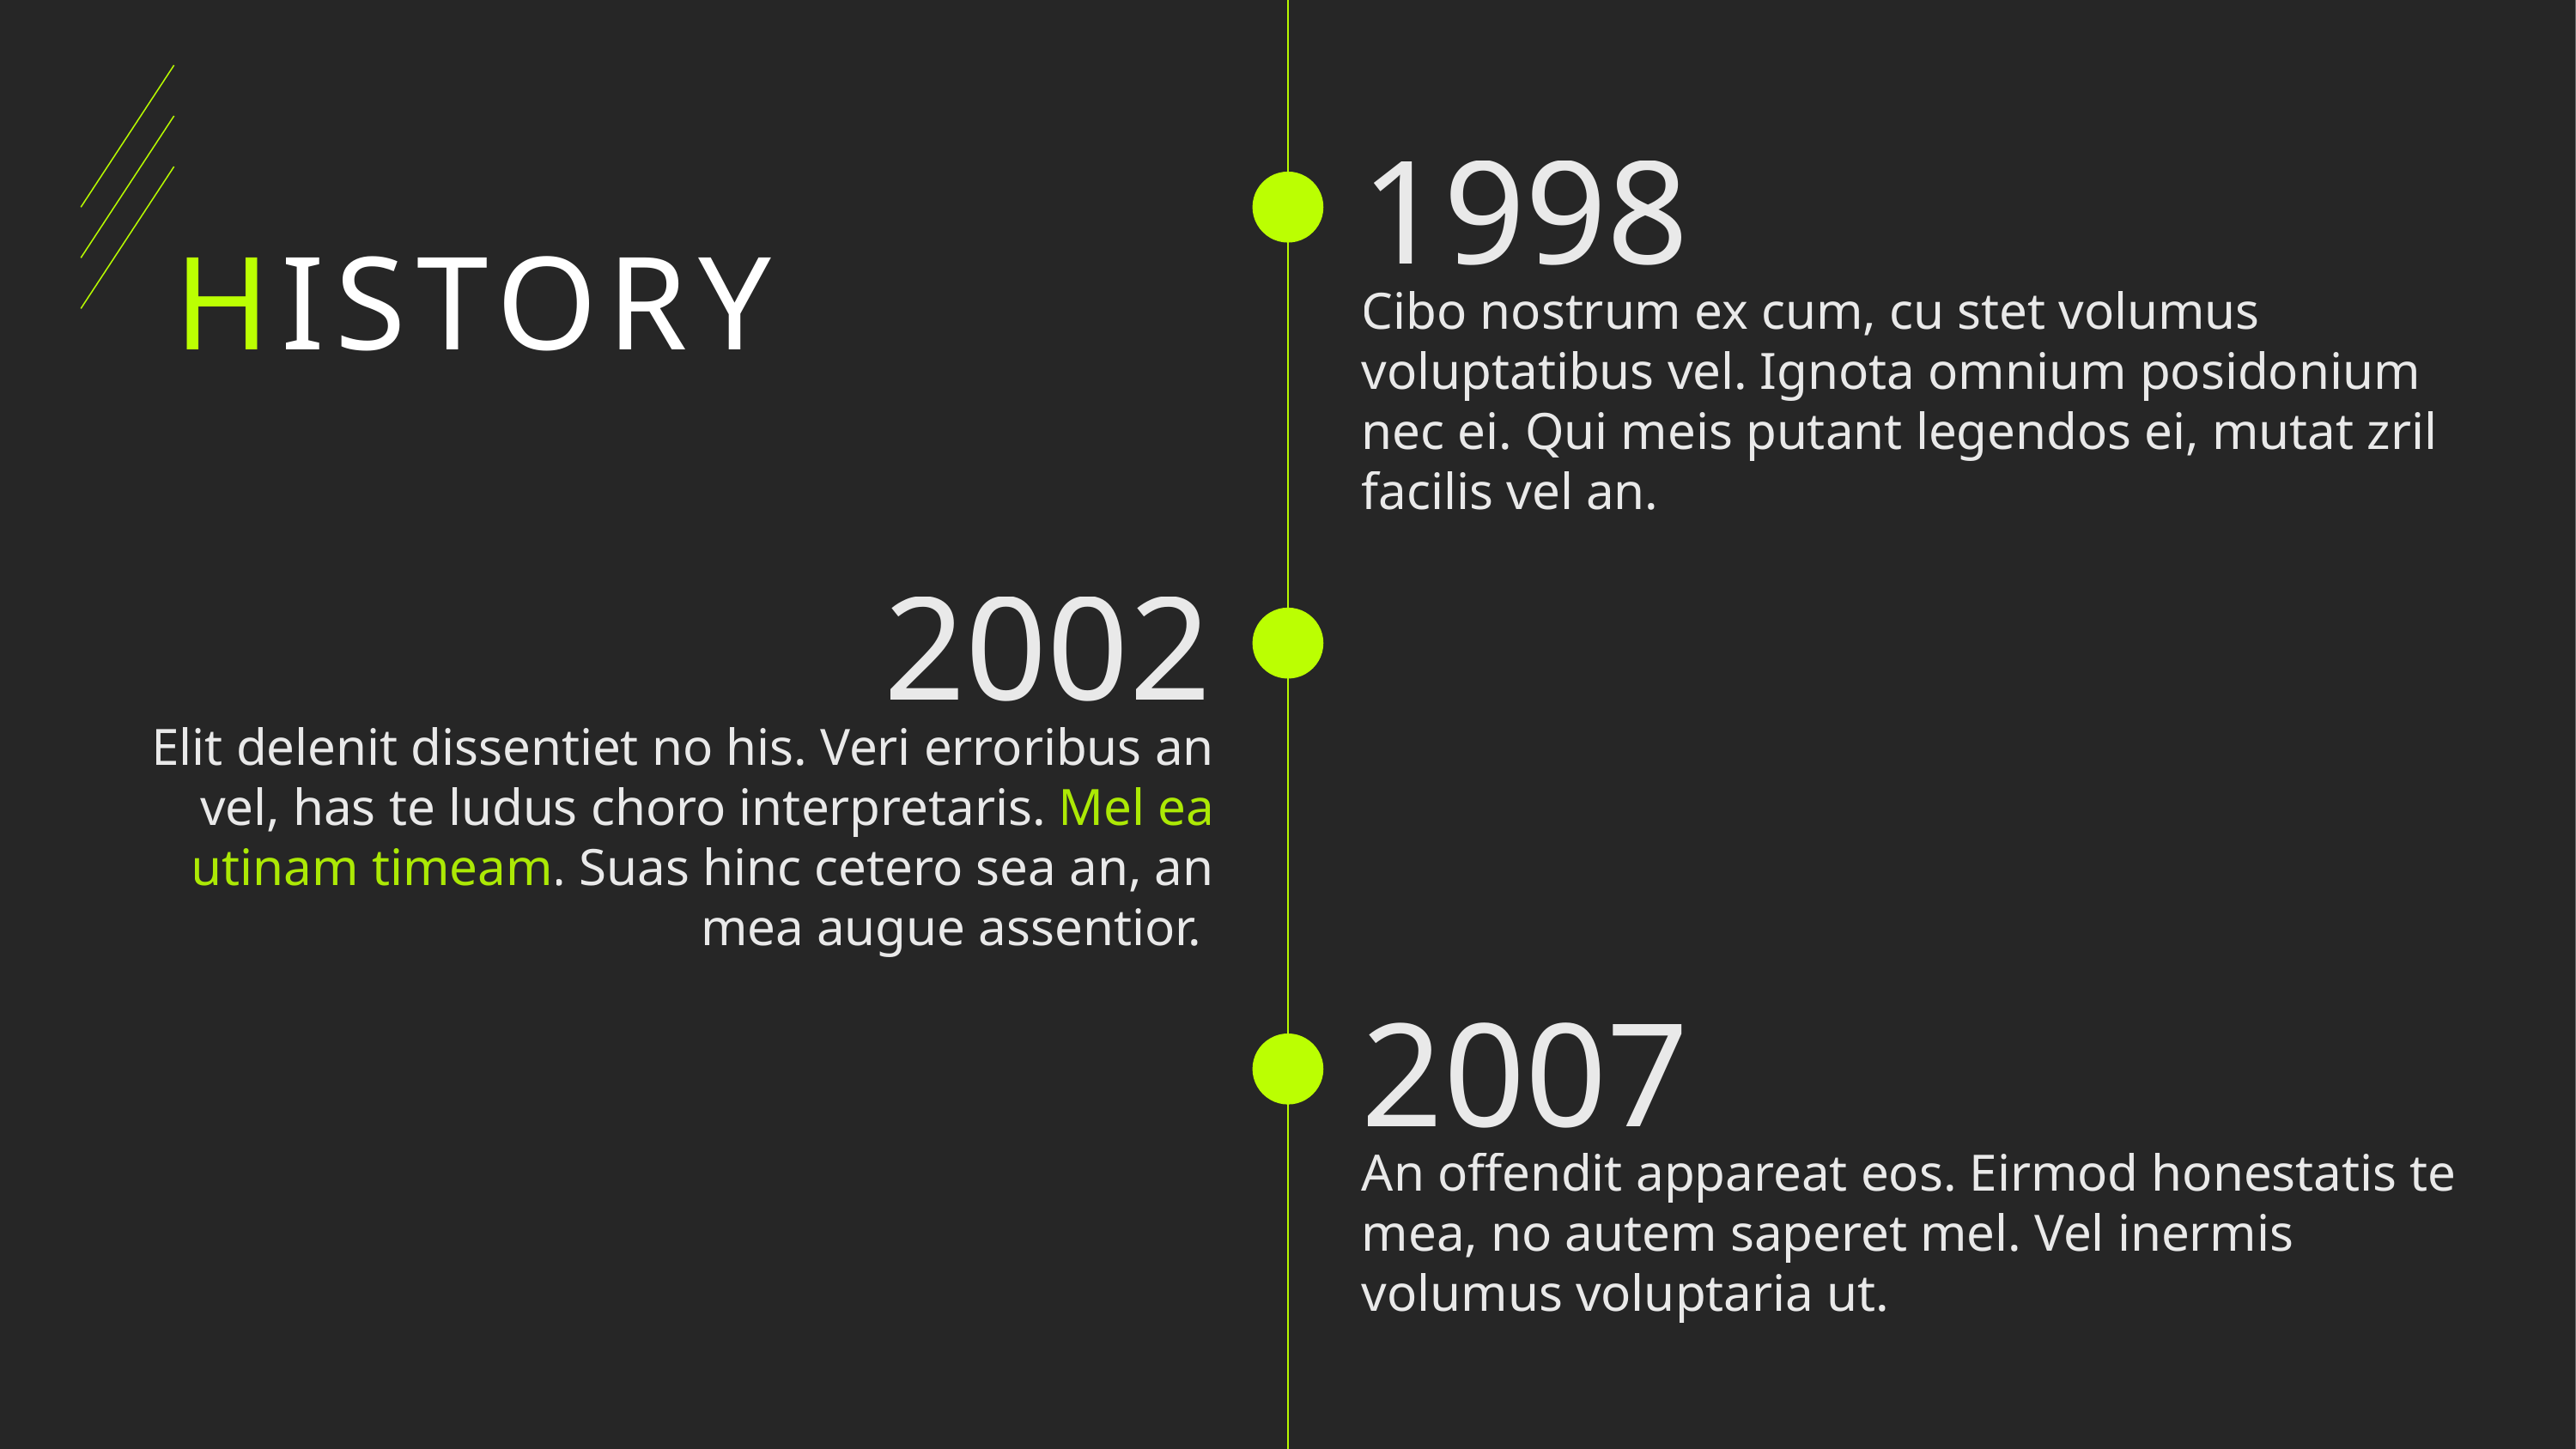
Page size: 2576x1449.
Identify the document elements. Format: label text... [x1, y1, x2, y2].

list An offendit appareat eos. Eirmod honestatis te mea, no autem saperet mel. Vel inermis volumus voluptaria ut. [1338, 1130, 2506, 1363]
list Cibo nostrum ex cum, cu stet volumus voluptatibus vel. Ignota omnium posidonium nec ei. Qui meis putant legendos ei, mutat zril facilis vel an. [1338, 268, 2506, 501]
list 2007 [1338, 978, 1927, 1130]
title HISTORY [151, 156, 1024, 440]
list Elit delenit dissentiet no his. Veri erroribus an vel, has te ludus choro interpretaris. Mel ea utinam timeam. Suas hinc cetero sea an, an mea augue assentior. [70, 704, 1237, 937]
list 1998 [1338, 116, 1927, 268]
list 2002 [646, 551, 1235, 704]
